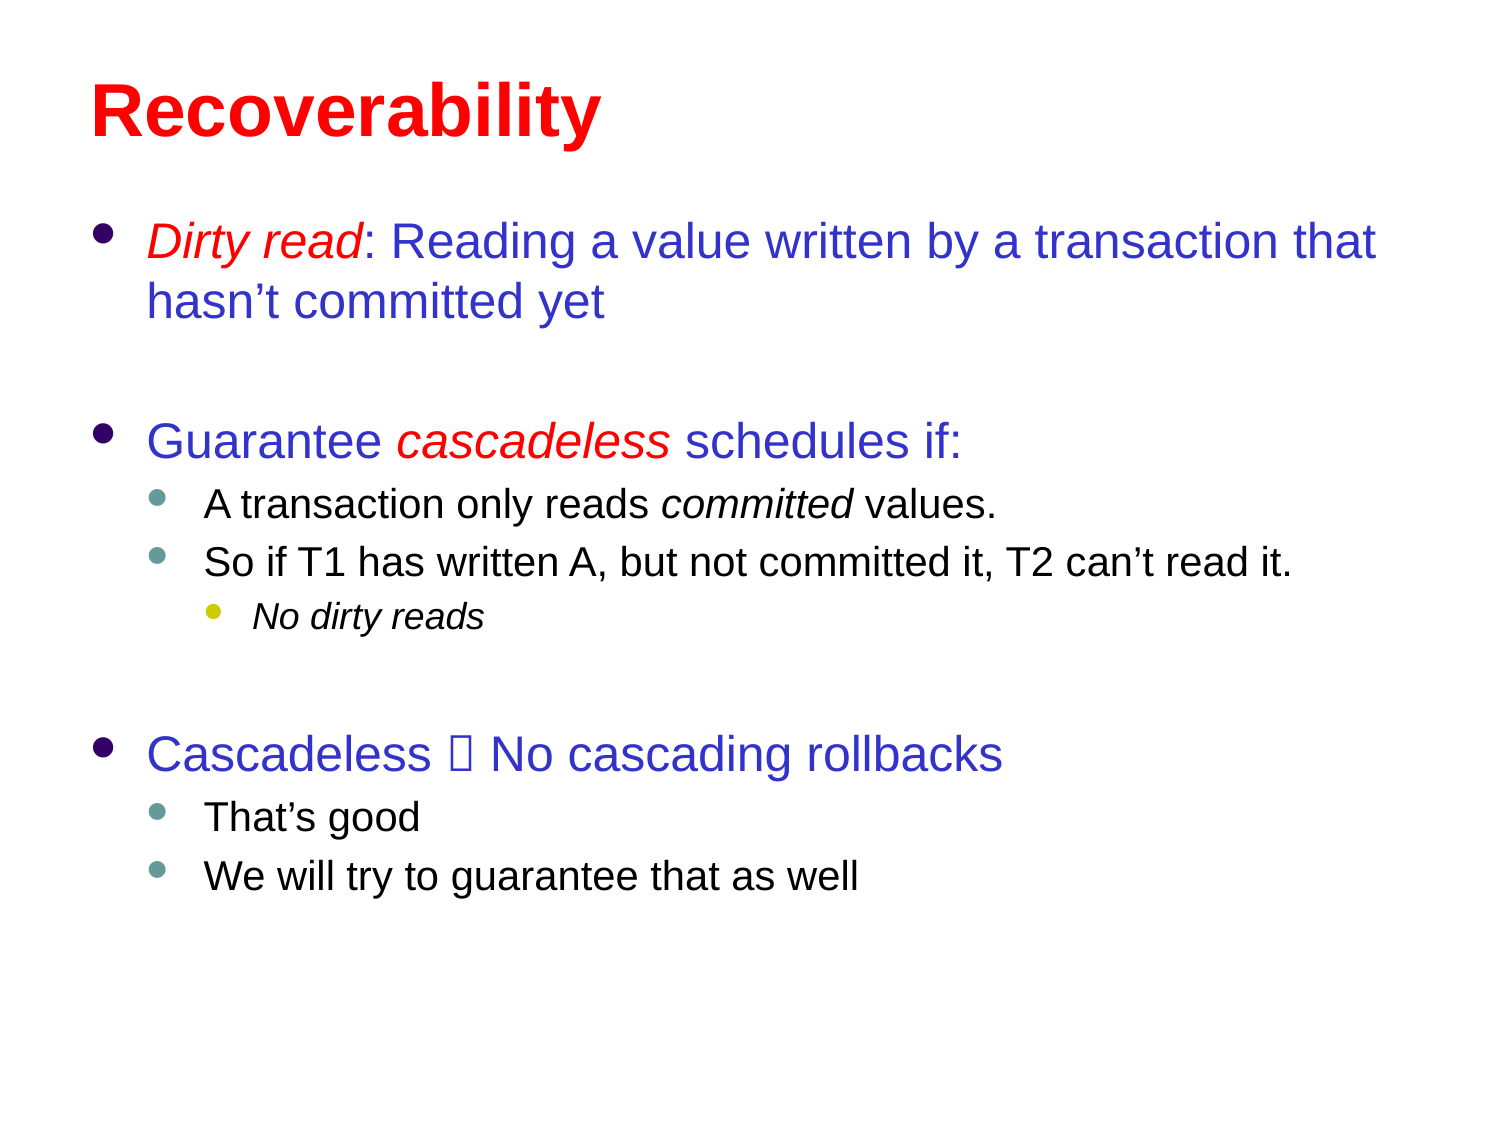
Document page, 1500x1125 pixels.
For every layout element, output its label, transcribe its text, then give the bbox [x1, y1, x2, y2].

title Recoverability [74, 19, 1313, 160]
list Dirty read: Reading a value written by a transaction that hasn’t committed yet Guarantee cascadeless schedules if: A transaction only reads committed values. So if T1 has written A, but not committed it, T2 can’t read it. No dirty reads Cascadeless  No cascading rollbacks That’s good We will try to guarantee that as well [74, 200, 1426, 863]
